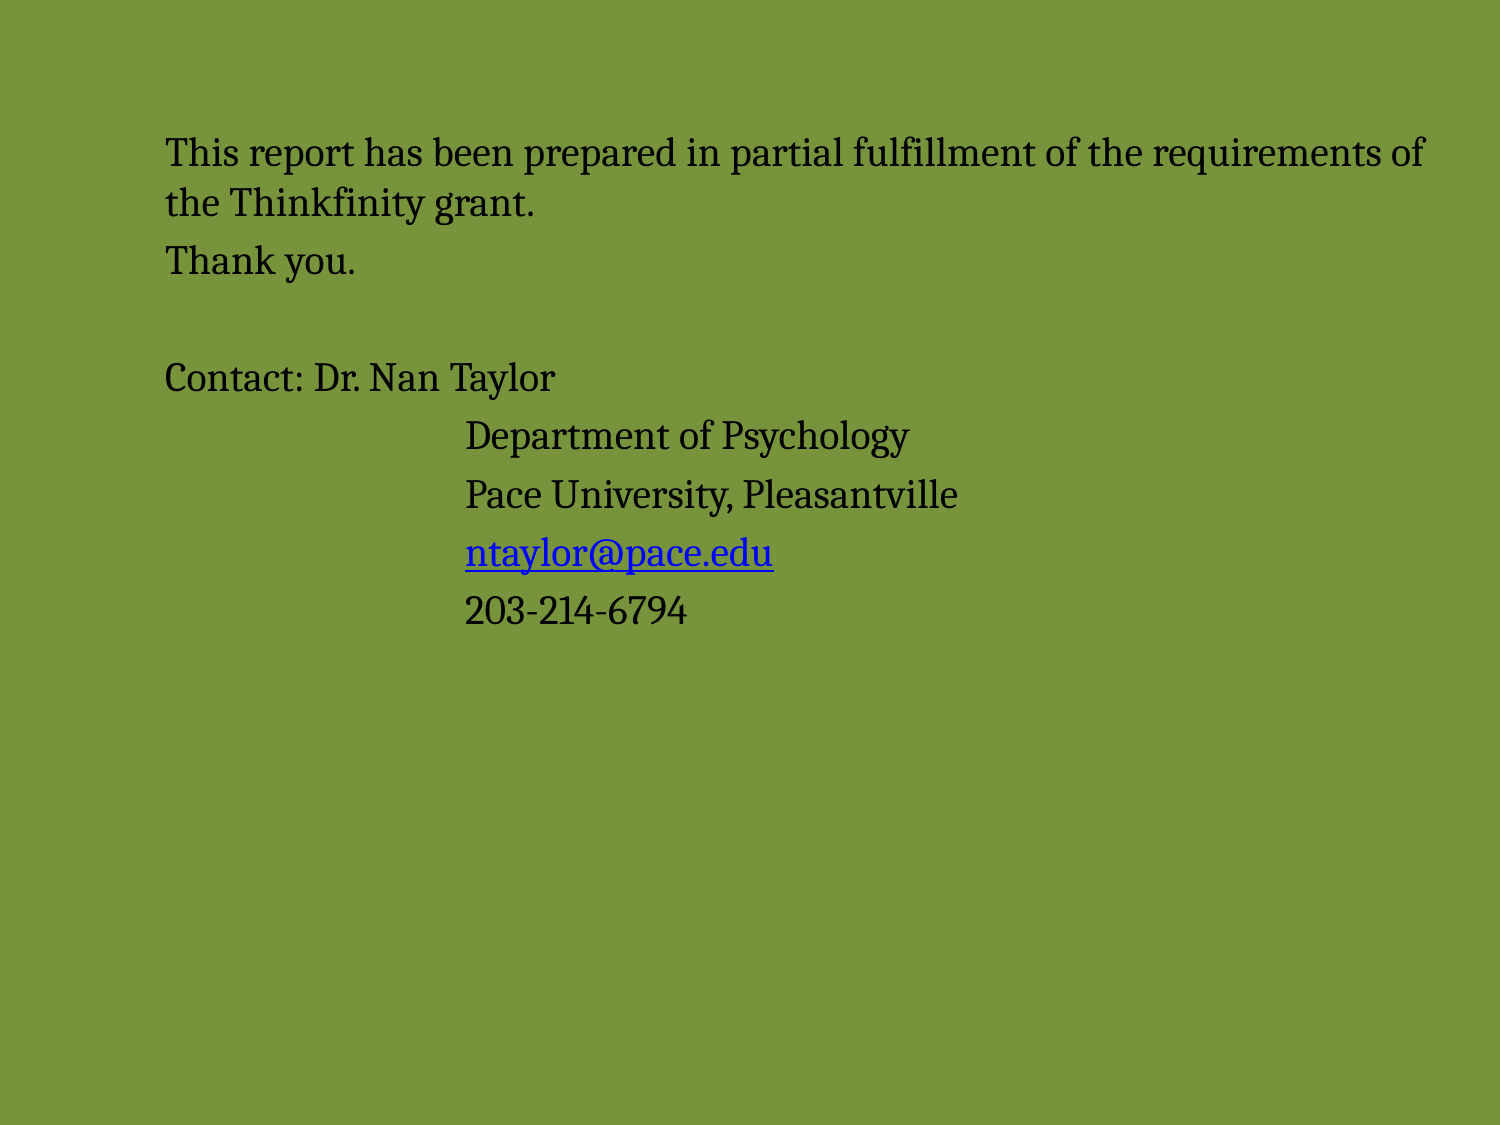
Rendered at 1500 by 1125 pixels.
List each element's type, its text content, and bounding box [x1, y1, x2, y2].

list This report has been prepared in partial fulfillment of the requirements of the Thinkfinity grant. Thank you. Contact: Dr. Nan Taylor Department of Psychology Pace University, Pleasantville ntaylor@pace.edu 203-214-6794 [0, 0, 1500, 1125]
